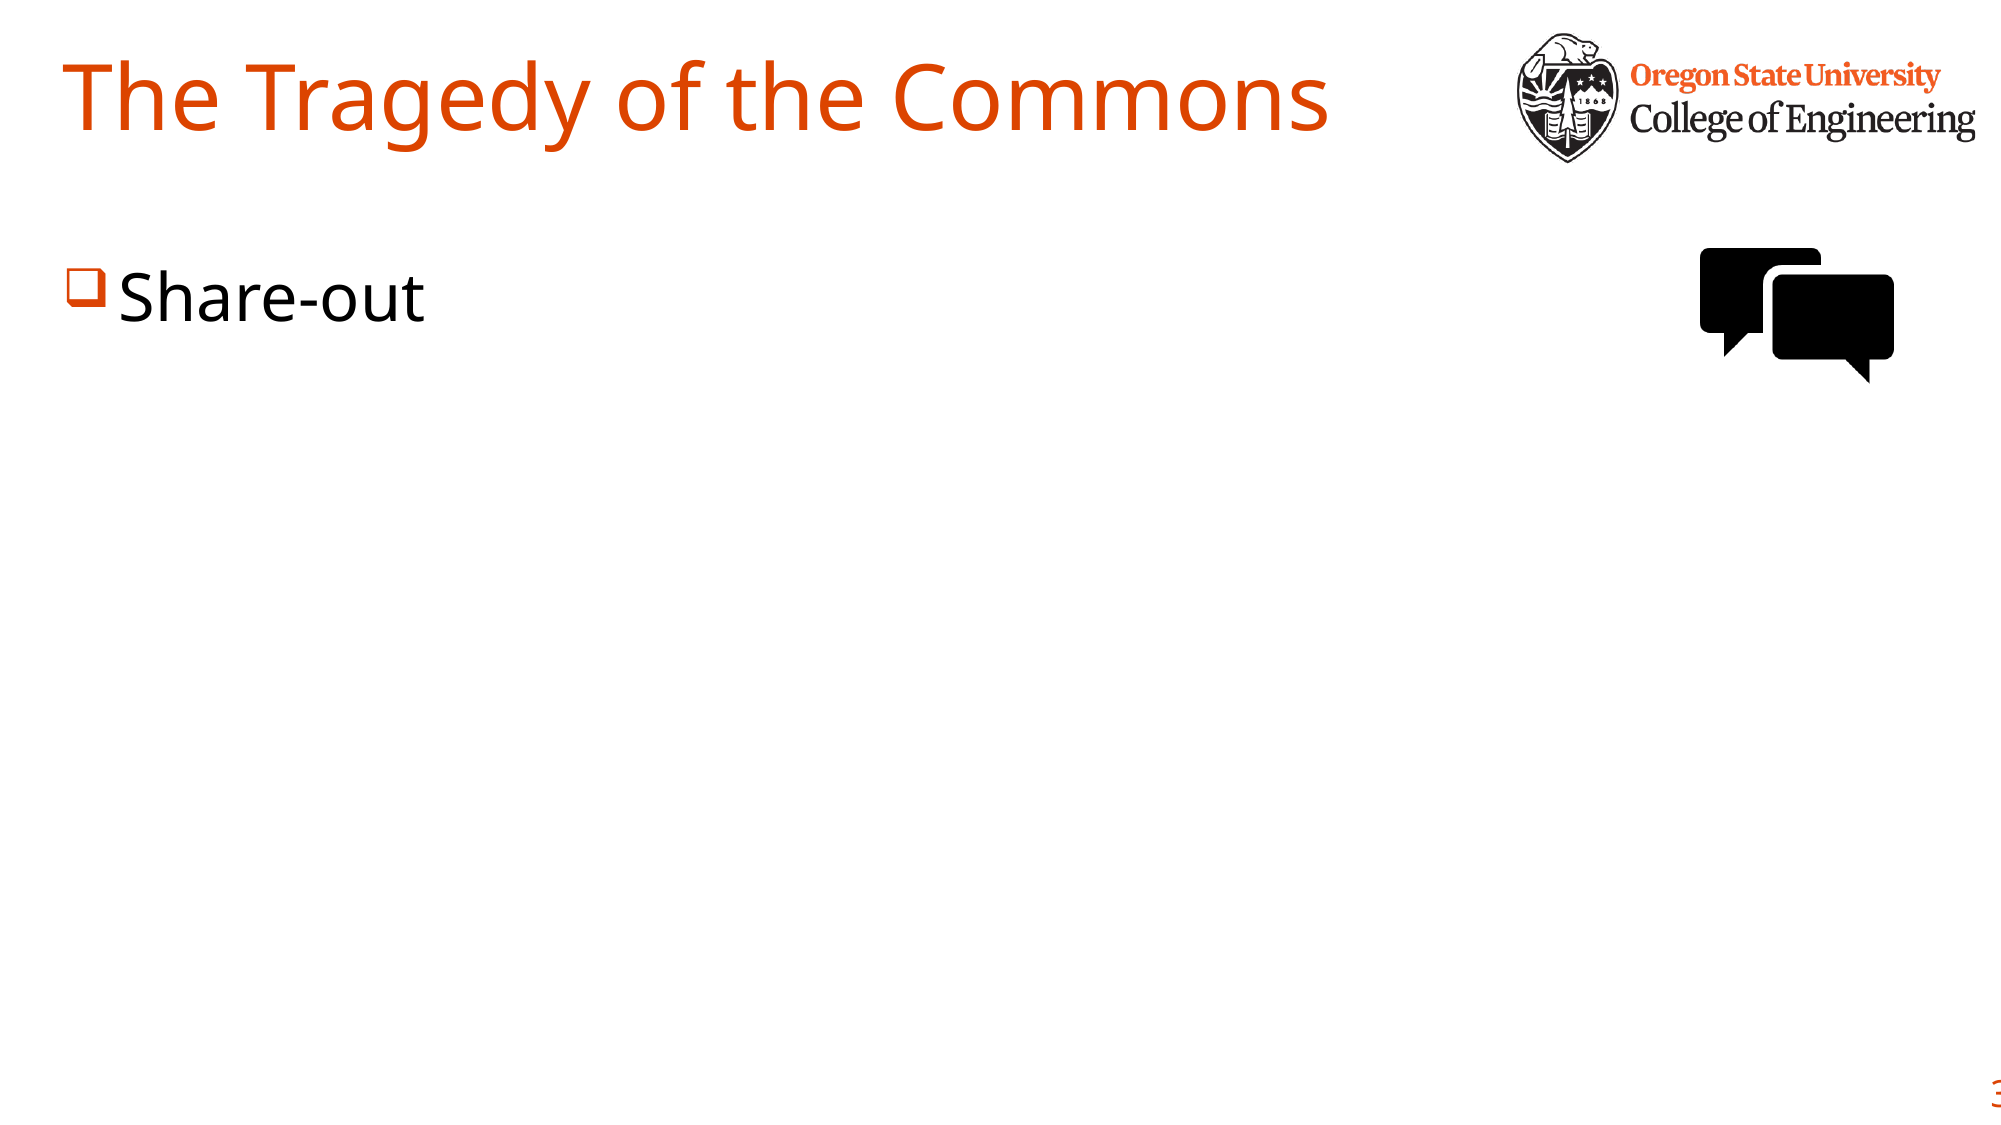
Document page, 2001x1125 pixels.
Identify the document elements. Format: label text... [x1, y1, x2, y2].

list Share-out [48, 247, 1965, 1074]
title The Tragedy of the Commons [48, 31, 1490, 228]
picture [1680, 198, 1914, 432]
